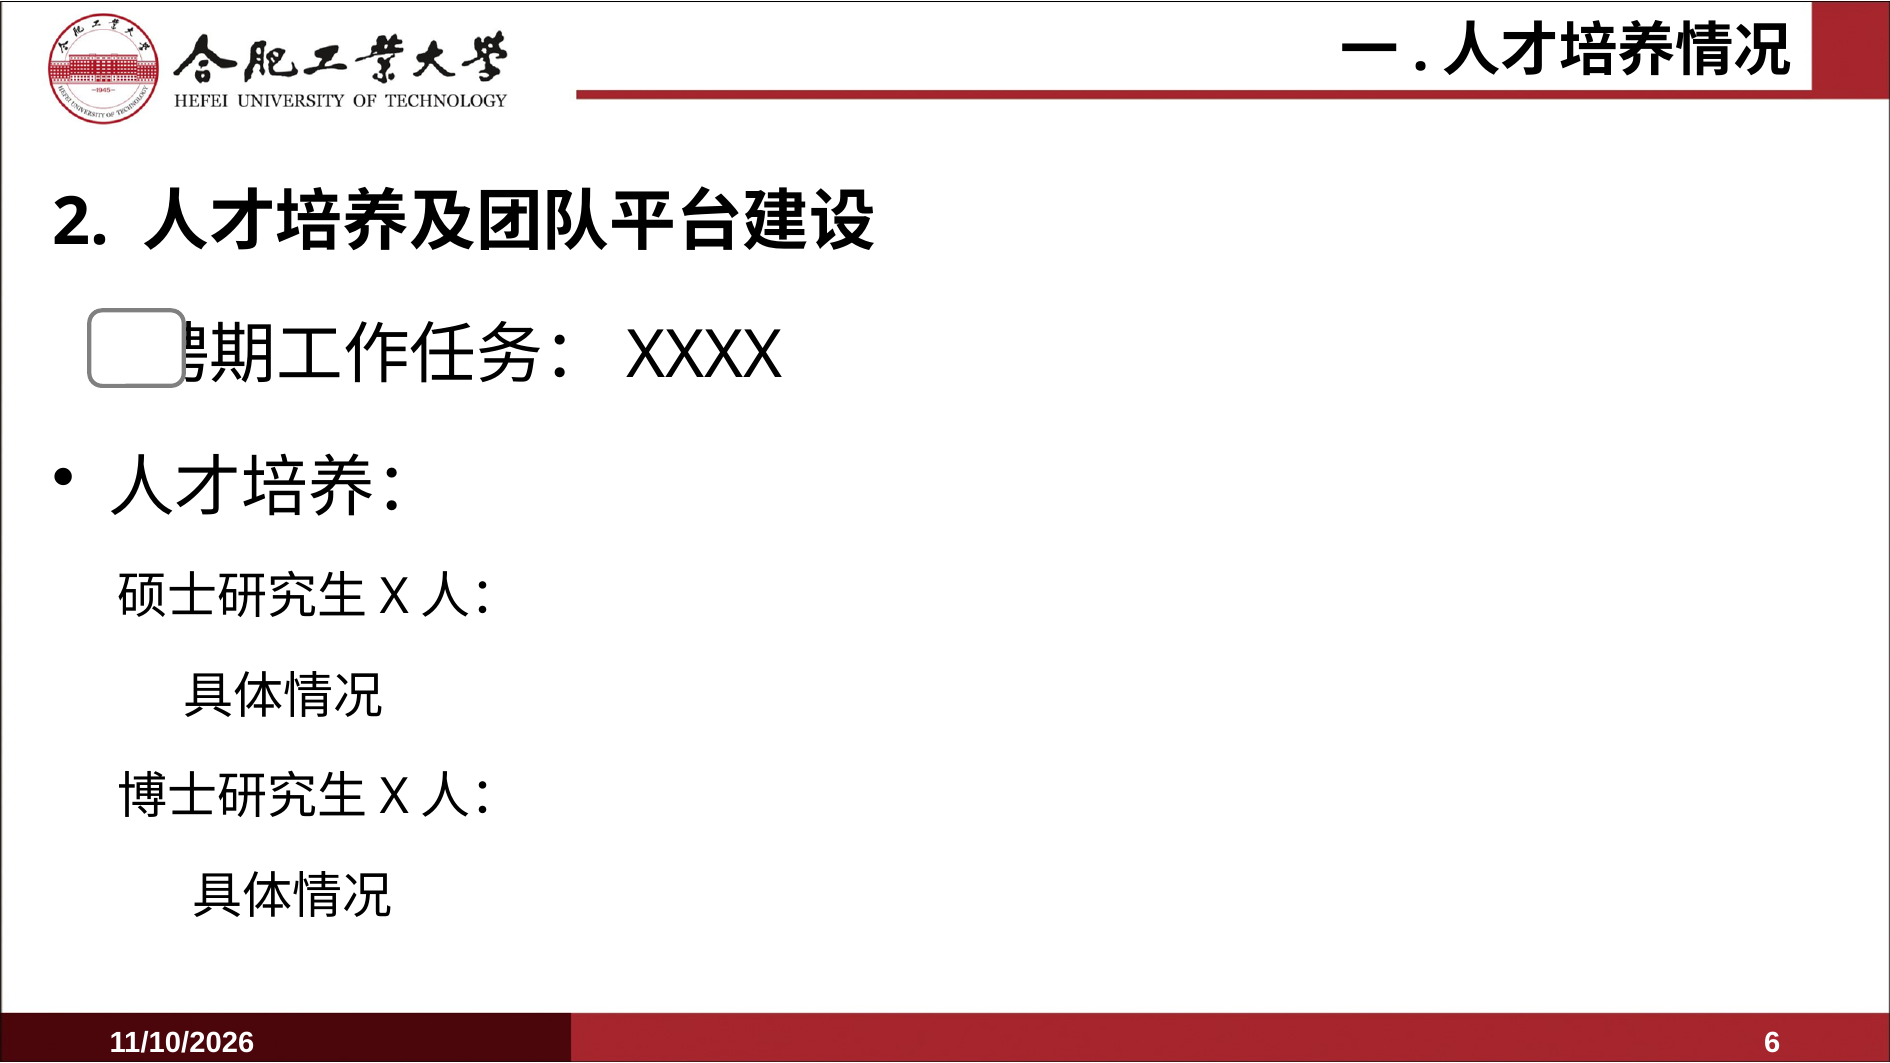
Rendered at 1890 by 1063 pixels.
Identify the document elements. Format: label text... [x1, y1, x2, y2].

text_box [87, 308, 186, 388]
title 一.人才培养情况 [587, 0, 1808, 95]
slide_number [94, 1015, 536, 1063]
picture [0, 1, 1890, 1062]
list 2. 人才培养及团队平台建设 聘期工作任务：XXXX 人才培养： 硕士研究生X人： 具体情况 博士研究生X人： 具体情况 [37, 129, 1838, 981]
slide_number 5 [1354, 1015, 1796, 1063]
